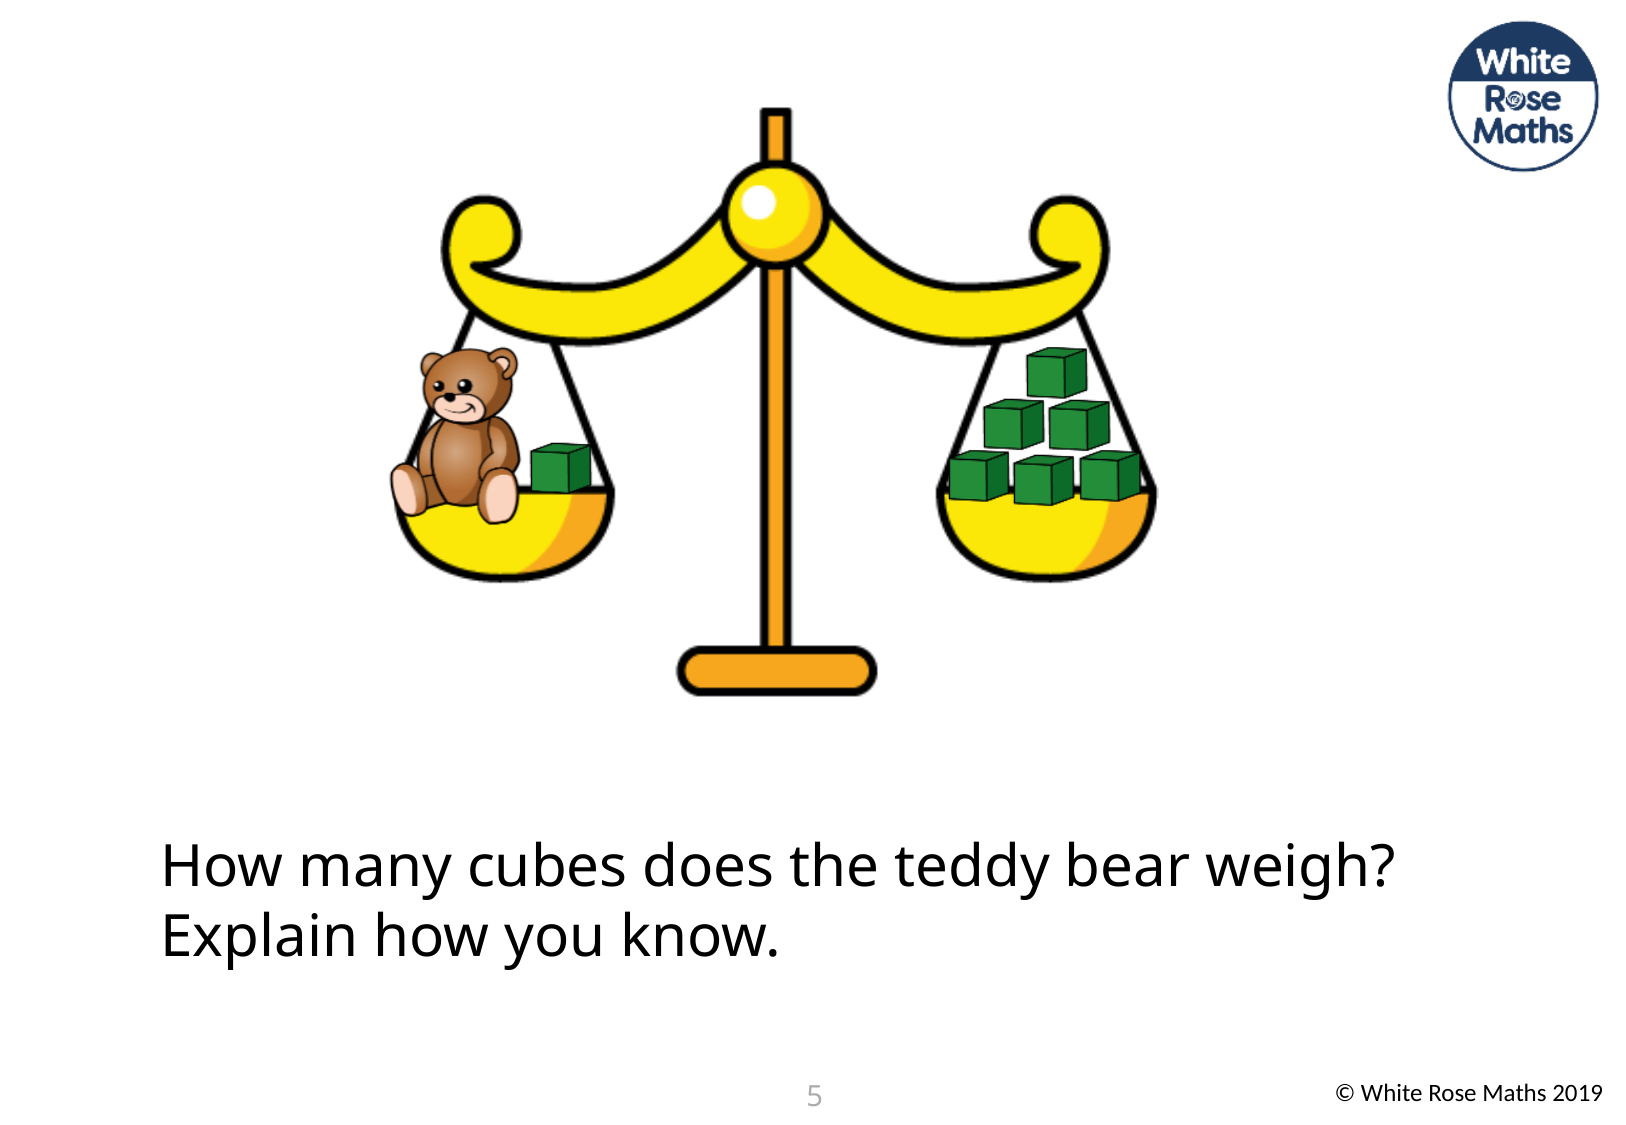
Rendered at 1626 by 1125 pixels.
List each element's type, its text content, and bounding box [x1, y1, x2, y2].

slide_number 5 [776, 1069, 854, 1125]
text_box How many cubes does the teddy bear weigh? Explain how you know. [145, 120, 1468, 976]
picture [1444, 17, 1602, 175]
picture [332, 0, 1220, 806]
